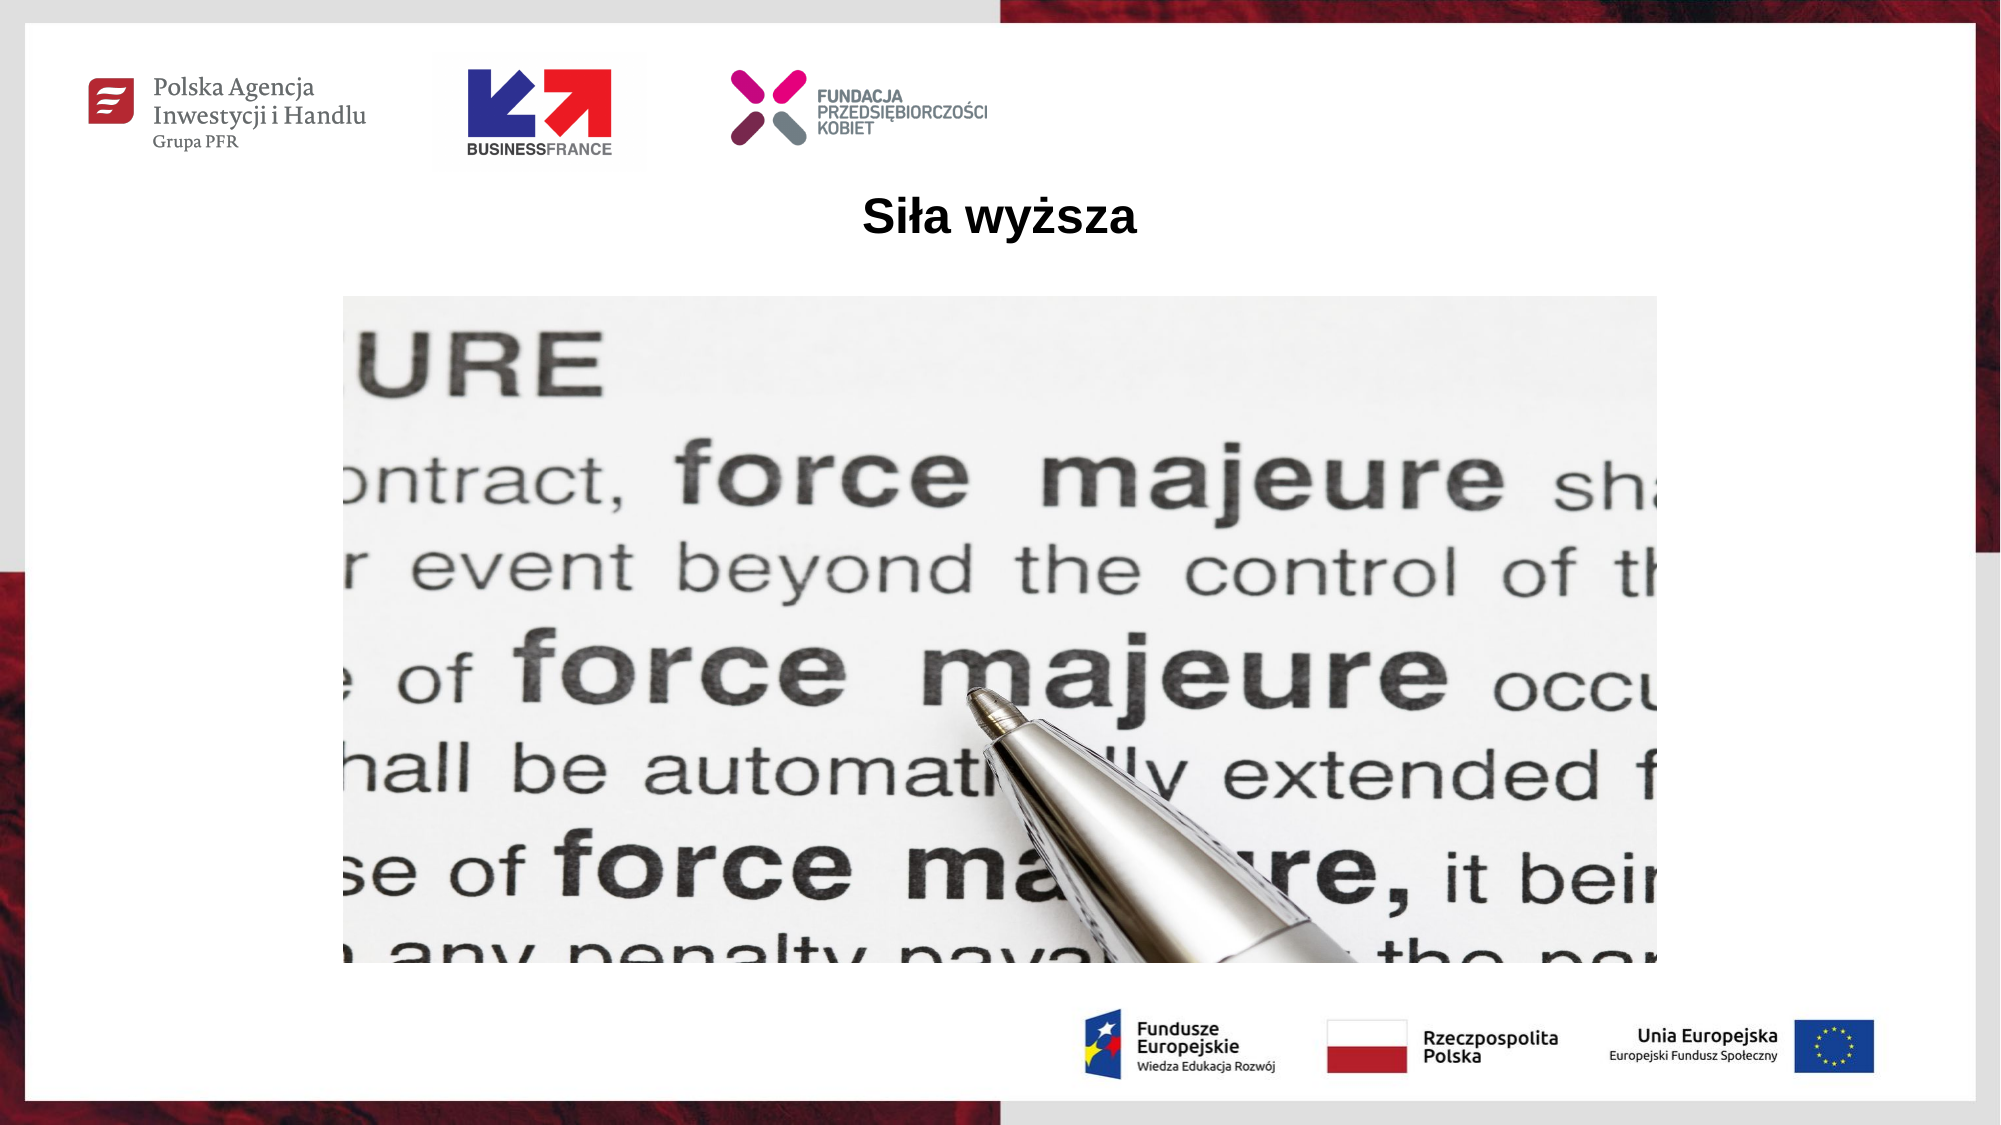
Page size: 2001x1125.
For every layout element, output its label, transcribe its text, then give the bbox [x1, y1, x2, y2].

title Siła wyższa [137, 108, 1863, 326]
picture [0, 0, 2001, 1125]
